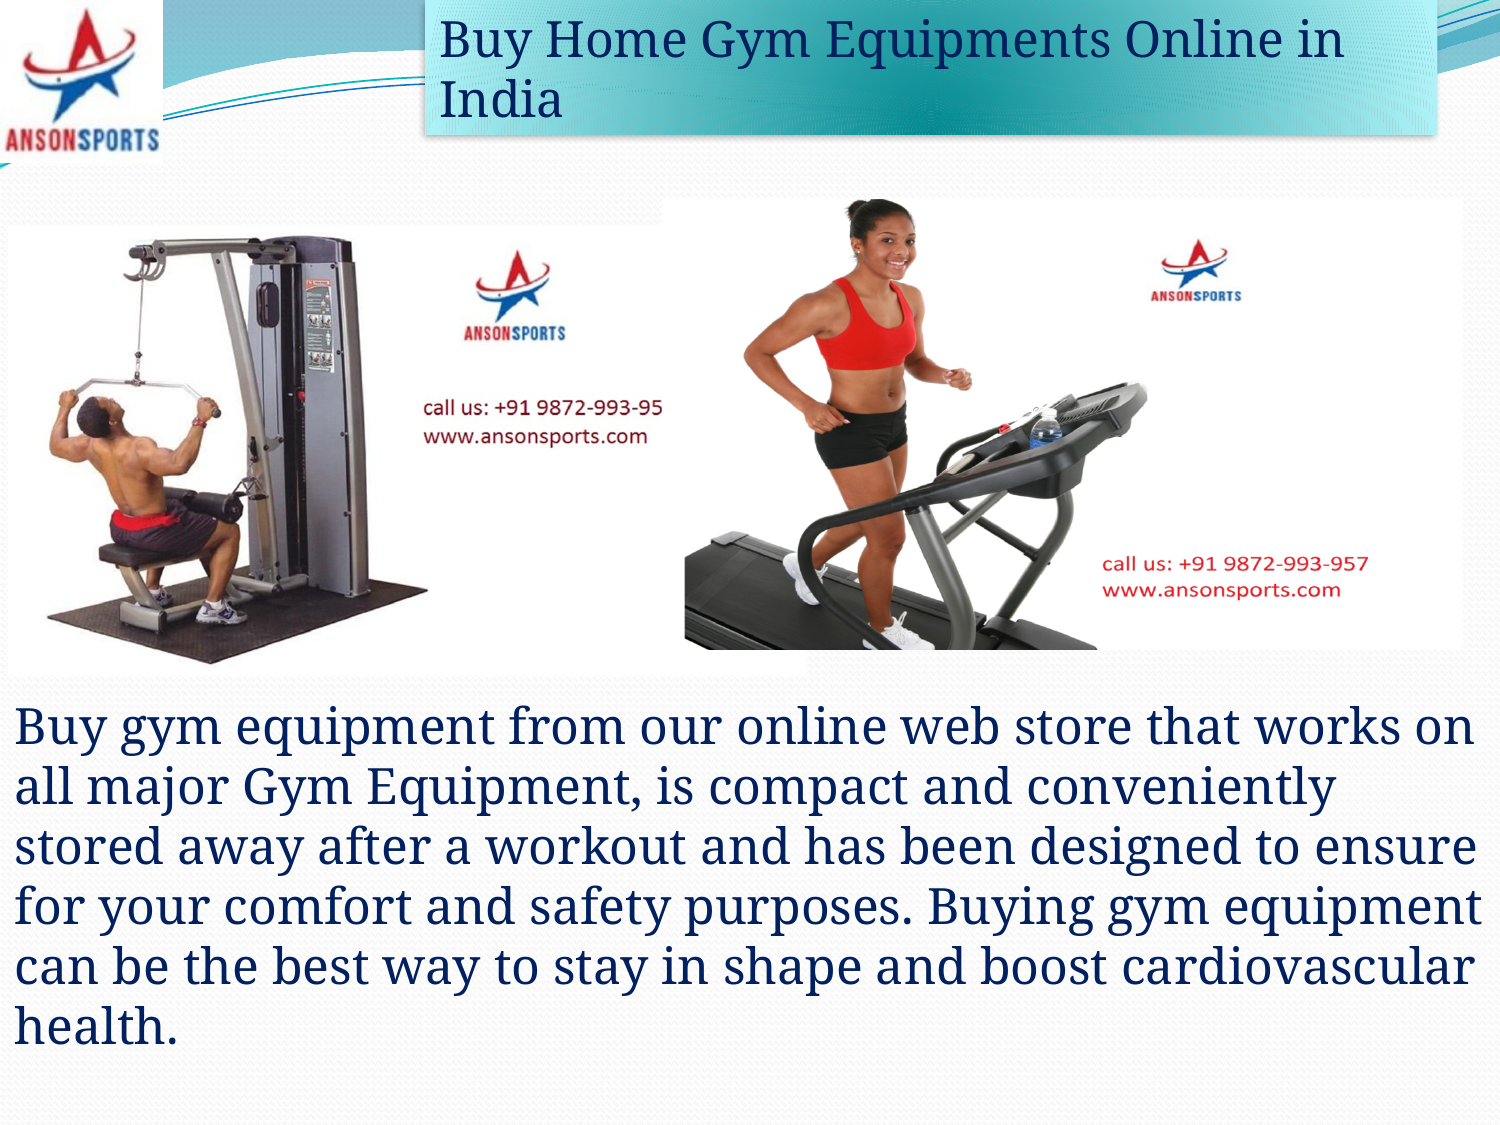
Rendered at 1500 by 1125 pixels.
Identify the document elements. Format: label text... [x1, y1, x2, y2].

text_box Buy gym equipment from our online web store that works on all major Gym Equipment, is compact and conveniently stored away after a workout and has been designed to ensure for your comfort and safety purposes. Buying gym equipment can be the best way to stay in shape and boost cardiovascular health. [0, 687, 1500, 1123]
text_box Buy Home Gym Equipments Online in India [425, 0, 1438, 135]
picture [662, 199, 1464, 651]
picture [0, 0, 163, 163]
picture [7, 226, 807, 676]
